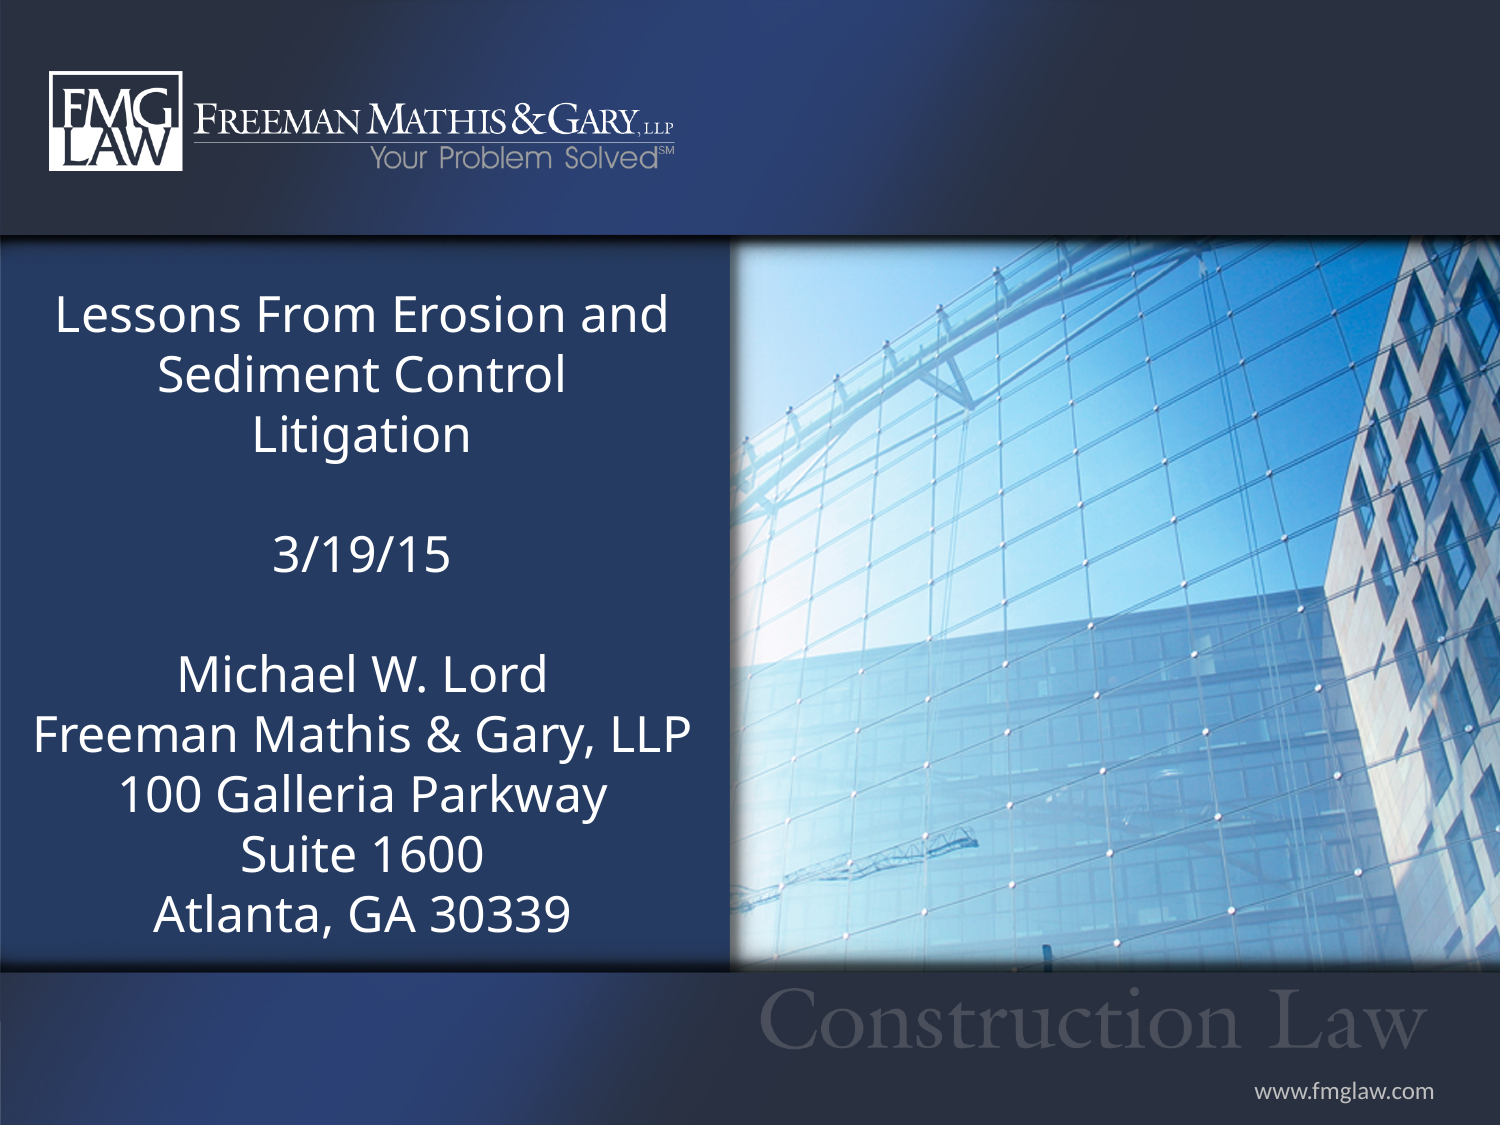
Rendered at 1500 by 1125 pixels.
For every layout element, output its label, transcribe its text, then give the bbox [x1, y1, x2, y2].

title Lessons From Erosion and Sediment Control Litigation 3/19/15 Michael W. Lord Freeman Mathis & Gary, LLP 100 Galleria Parkway Suite 1600 Atlanta, GA 30339 [0, 249, 725, 975]
footer [950, 1042, 1425, 1103]
picture [0, 0, 1500, 1125]
